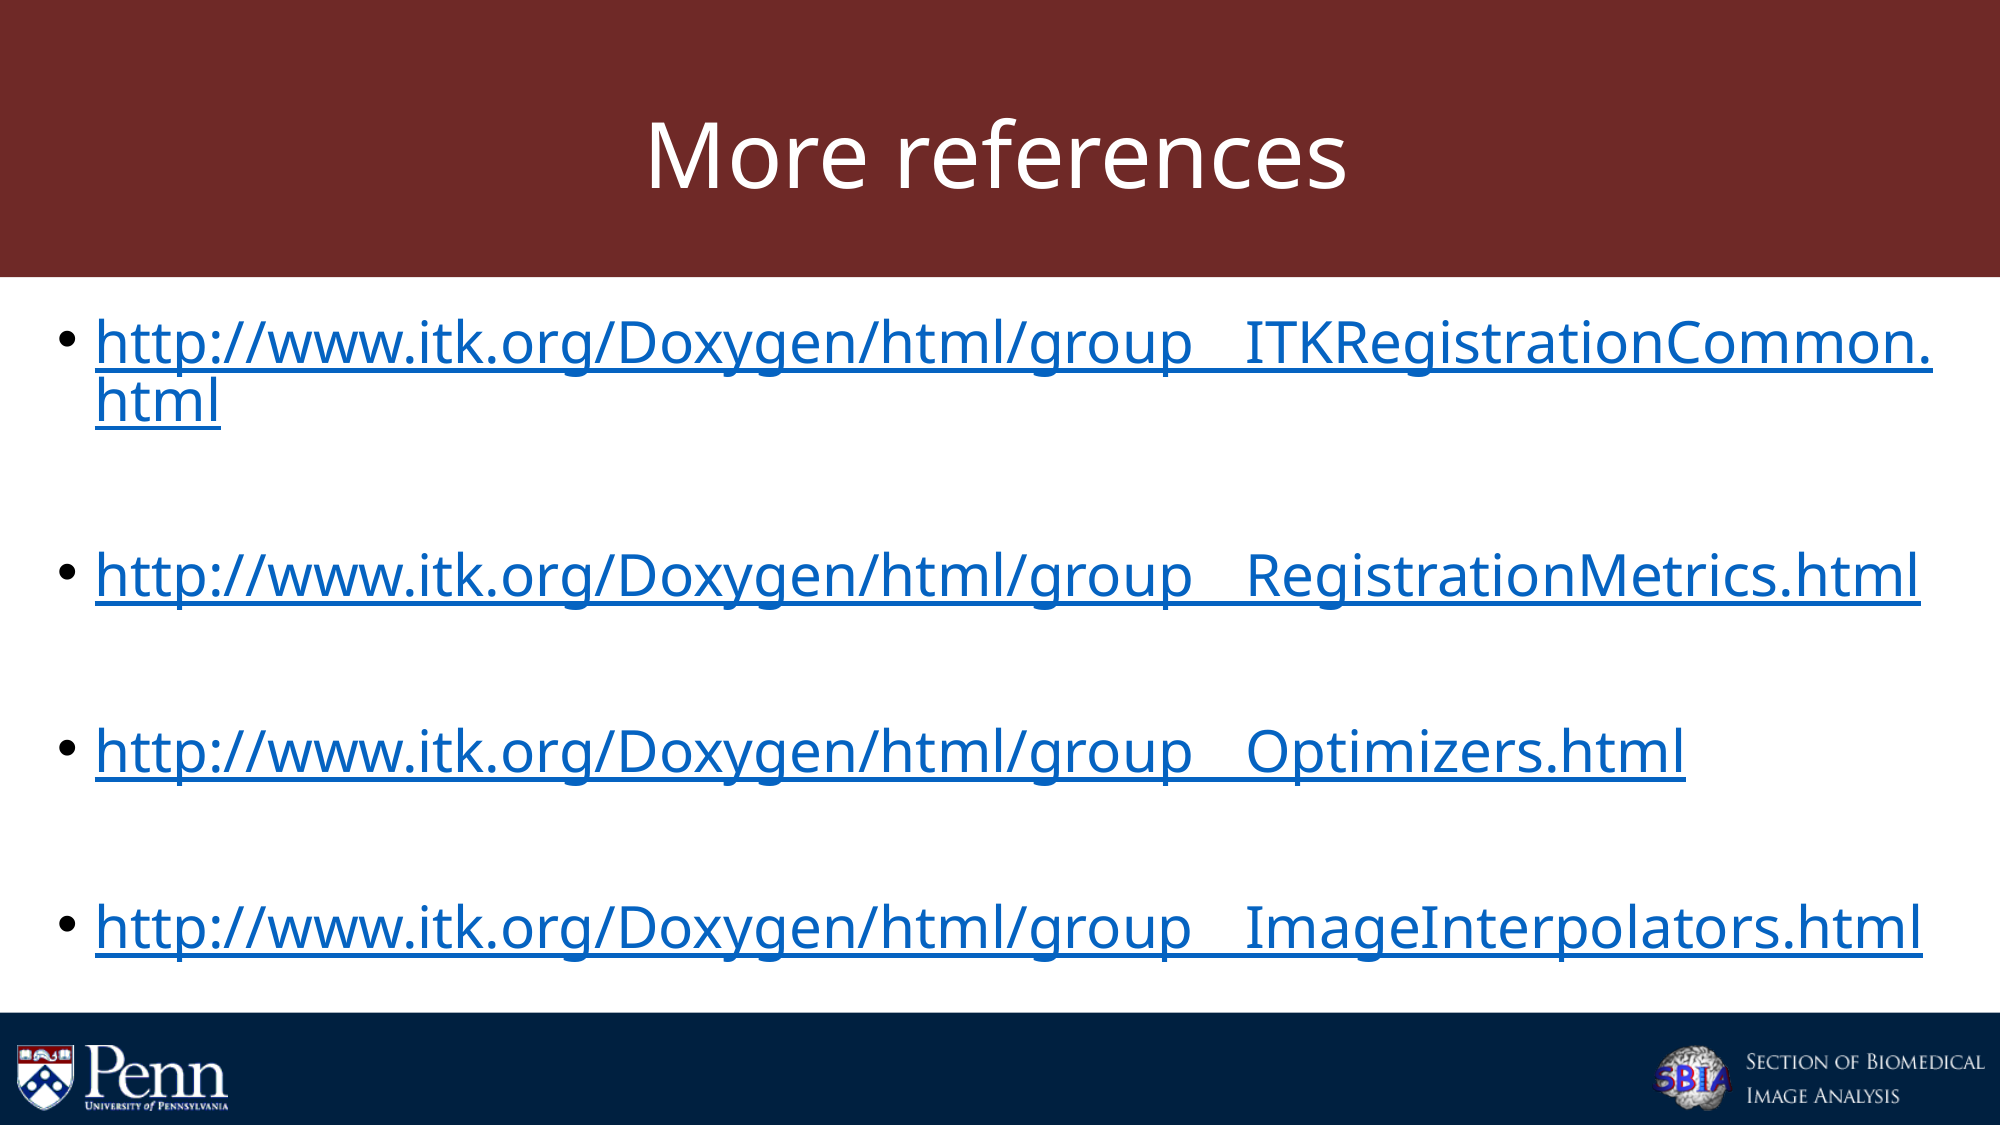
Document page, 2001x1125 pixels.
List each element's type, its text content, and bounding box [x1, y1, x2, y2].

picture [1652, 1044, 1985, 1112]
title More references [42, 43, 1952, 275]
list http://www.itk.org/Doxygen/html/group__ITKRegistrationCommon.html http://www.itk.org/Doxygen/html/group__RegistrationMetrics.html http://www.itk.org/Doxygen/html/group__Optimizers.html http://www.itk.org/Doxygen/html/group__ImageInterpolators.html [42, 299, 1952, 1009]
picture [17, 1045, 228, 1111]
